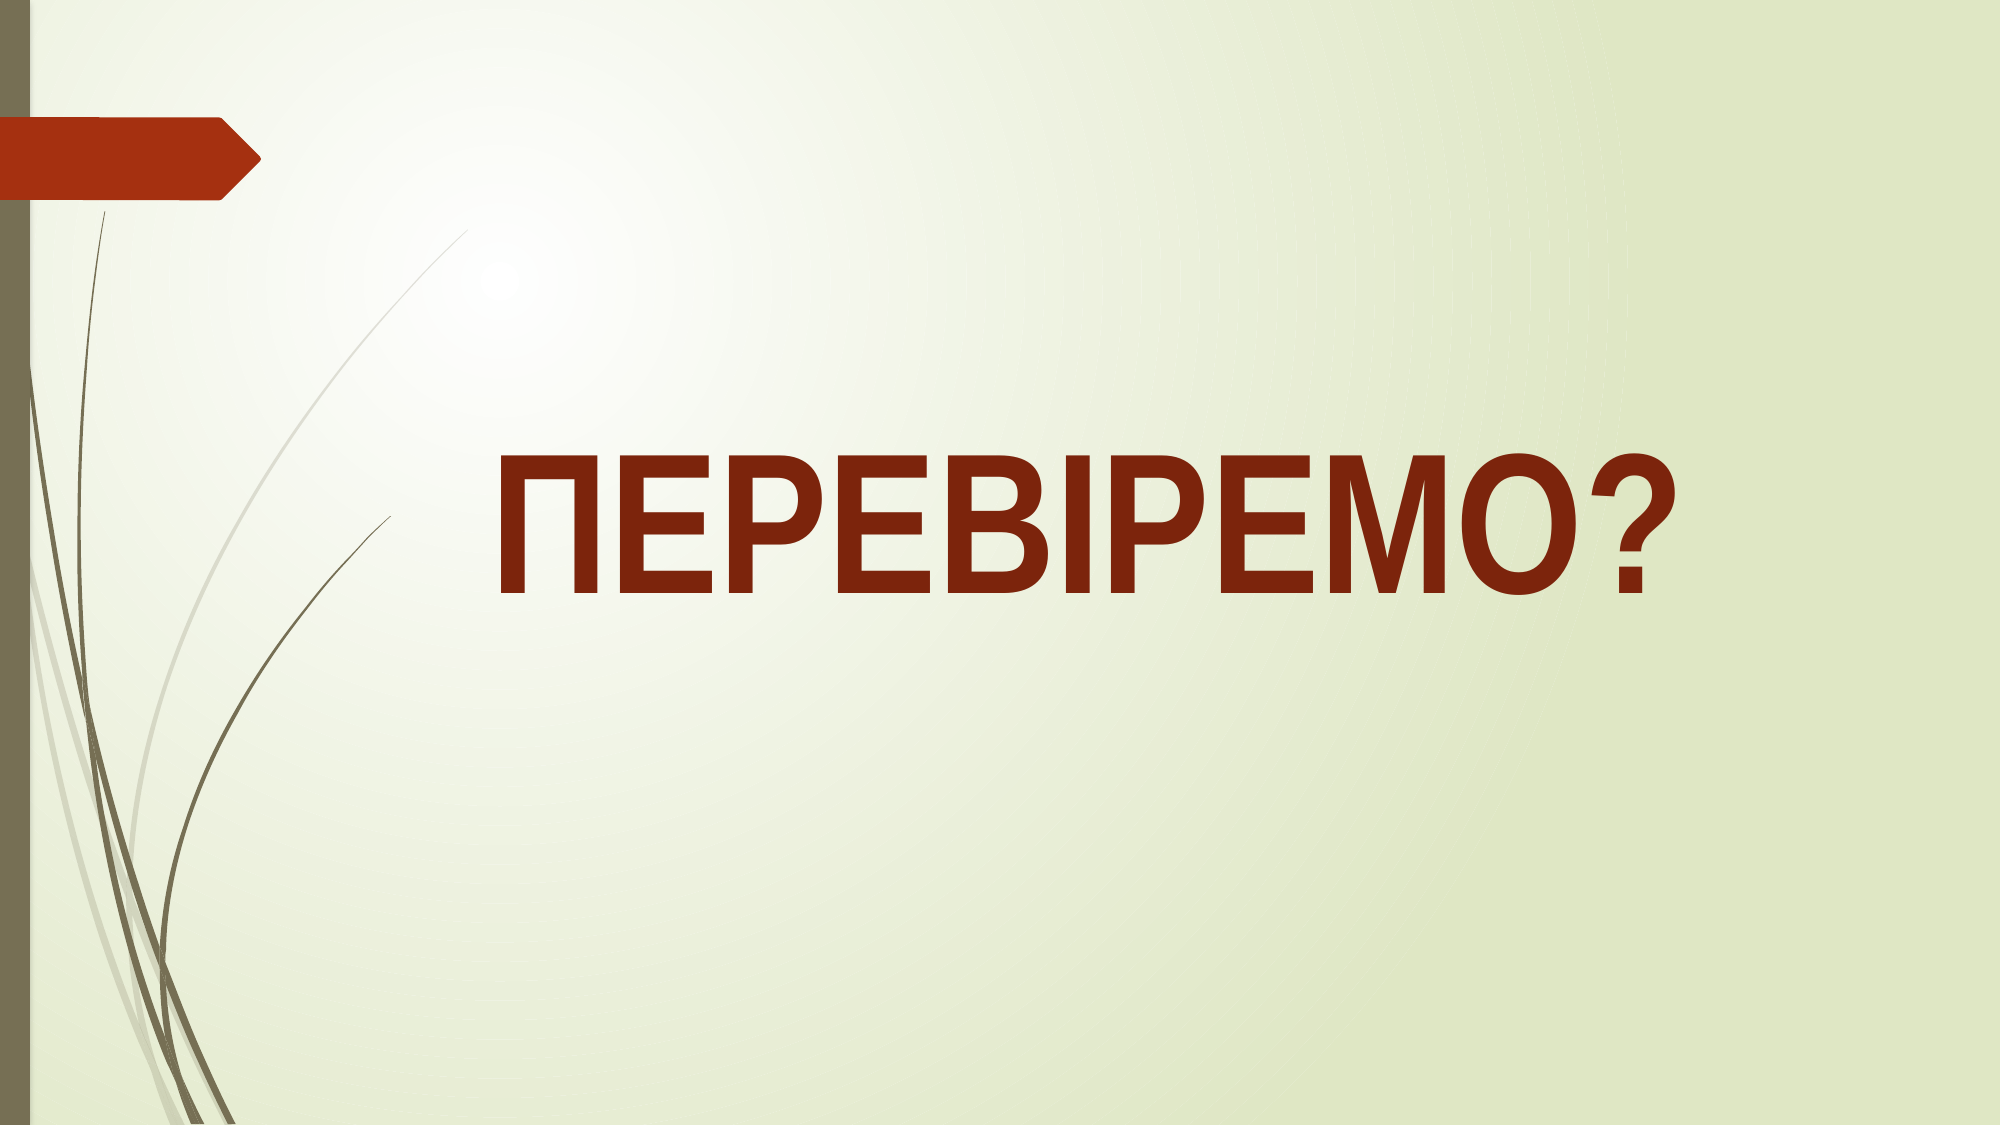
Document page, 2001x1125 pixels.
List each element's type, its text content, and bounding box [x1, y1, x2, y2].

text_box ПЕРЕВІРЕМО? [449, 386, 1727, 642]
